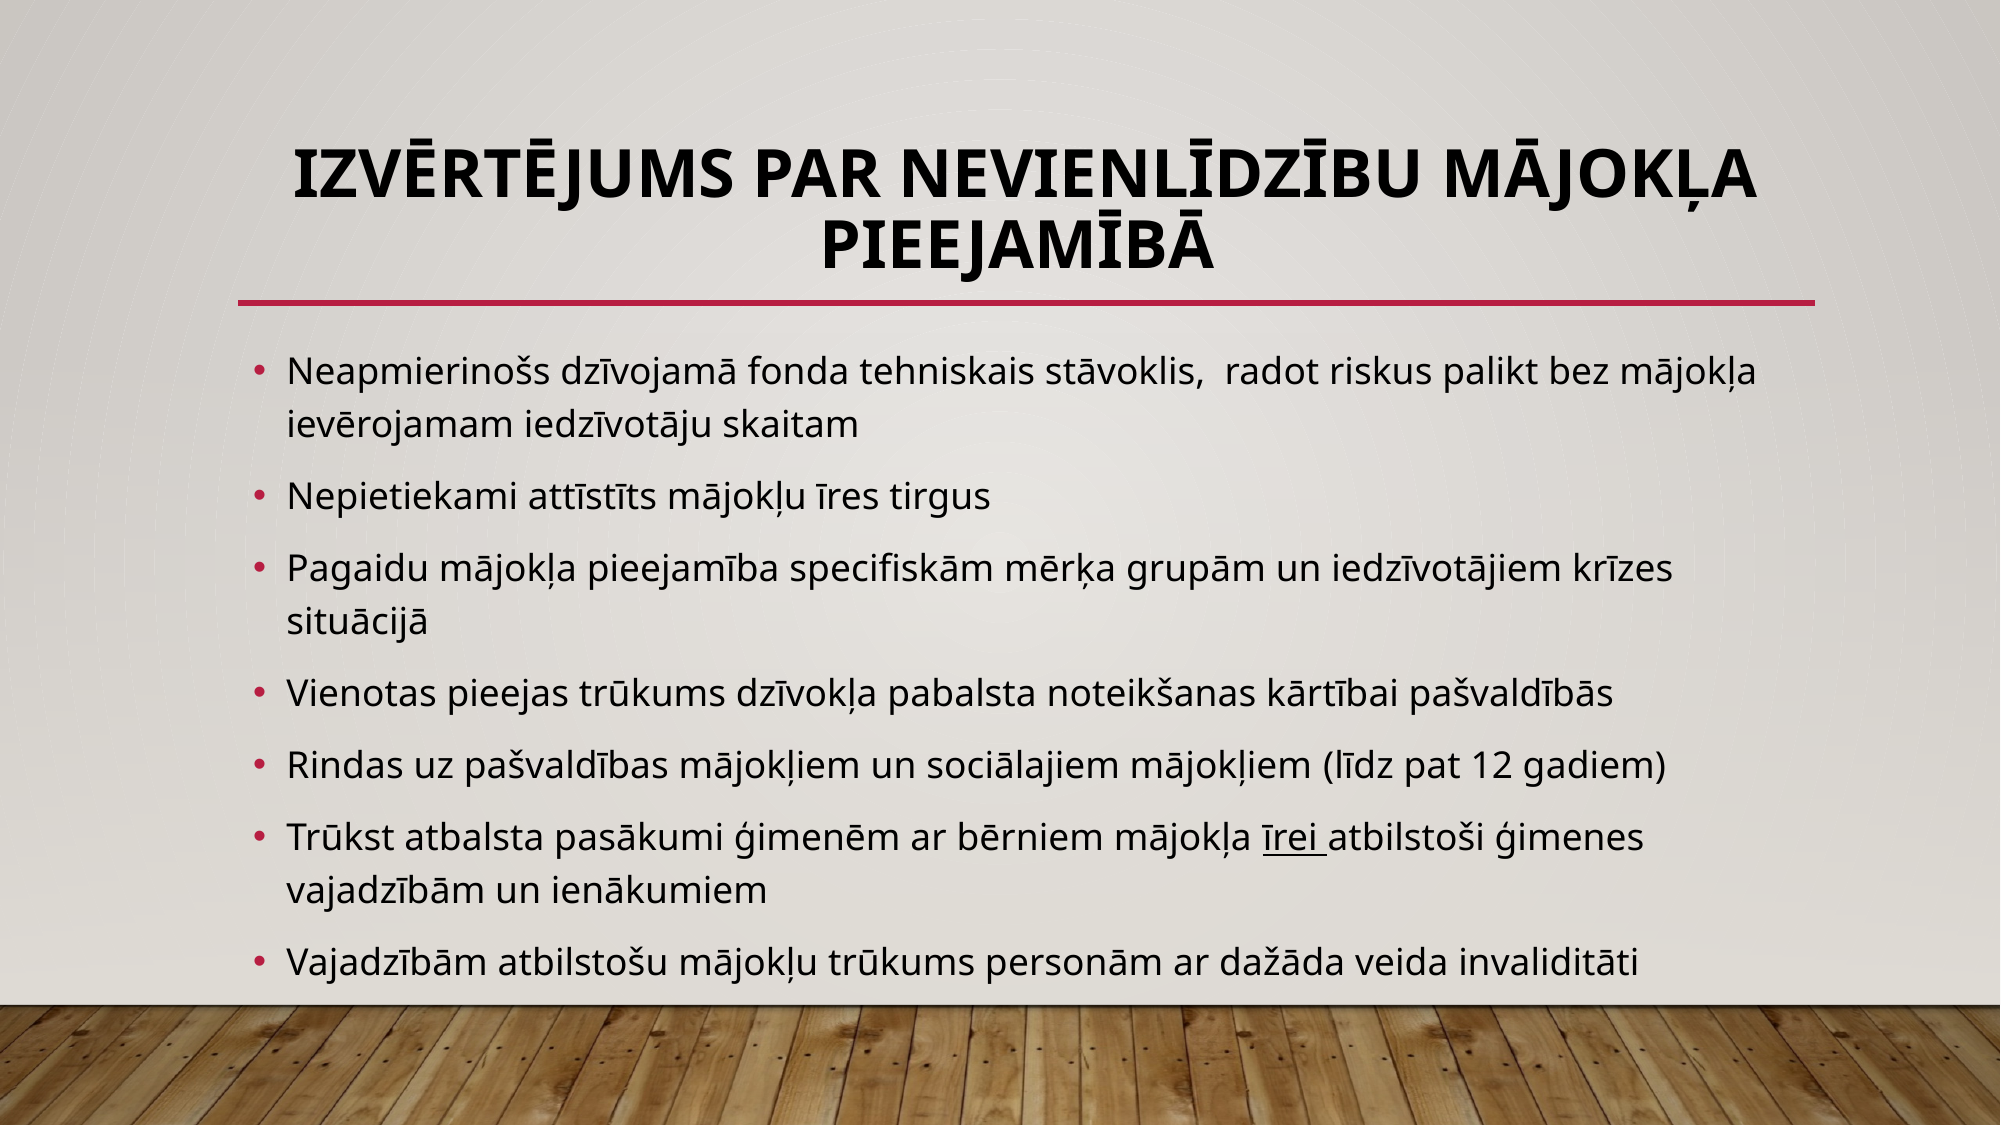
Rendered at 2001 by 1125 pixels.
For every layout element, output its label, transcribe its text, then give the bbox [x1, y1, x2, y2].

title izvērtējums par nevienlīdzību mājokļa pieejamībā [238, 131, 1814, 305]
picture [0, 1005, 2000, 1125]
list Neapmierinošs dzīvojamā fonda tehniskais stāvoklis, radot riskus palikt bez mājokļa ievērojamam iedzīvotāju skaitam Nepietiekami attīstīts mājokļu īres tirgus Pagaidu mājokļa pieejamība specifiskām mērķa grupām un iedzīvotājiem krīzes situācijā Vienotas pieejas trūkums dzīvokļa pabalsta noteikšanas kārtībai pašvaldībās Rindas uz pašvaldības mājokļiem un sociālajiem mājokļiem (līdz pat 12 gadiem) Trūkst atbalsta pasākumi ģimenēm ar bērniem mājokļa īrei atbilstoši ģimenes vajadzībām un ienākumiem Vajadzībām atbilstošu mājokļu trūkums personām ar dažāda veida invaliditāti [238, 330, 1837, 993]
